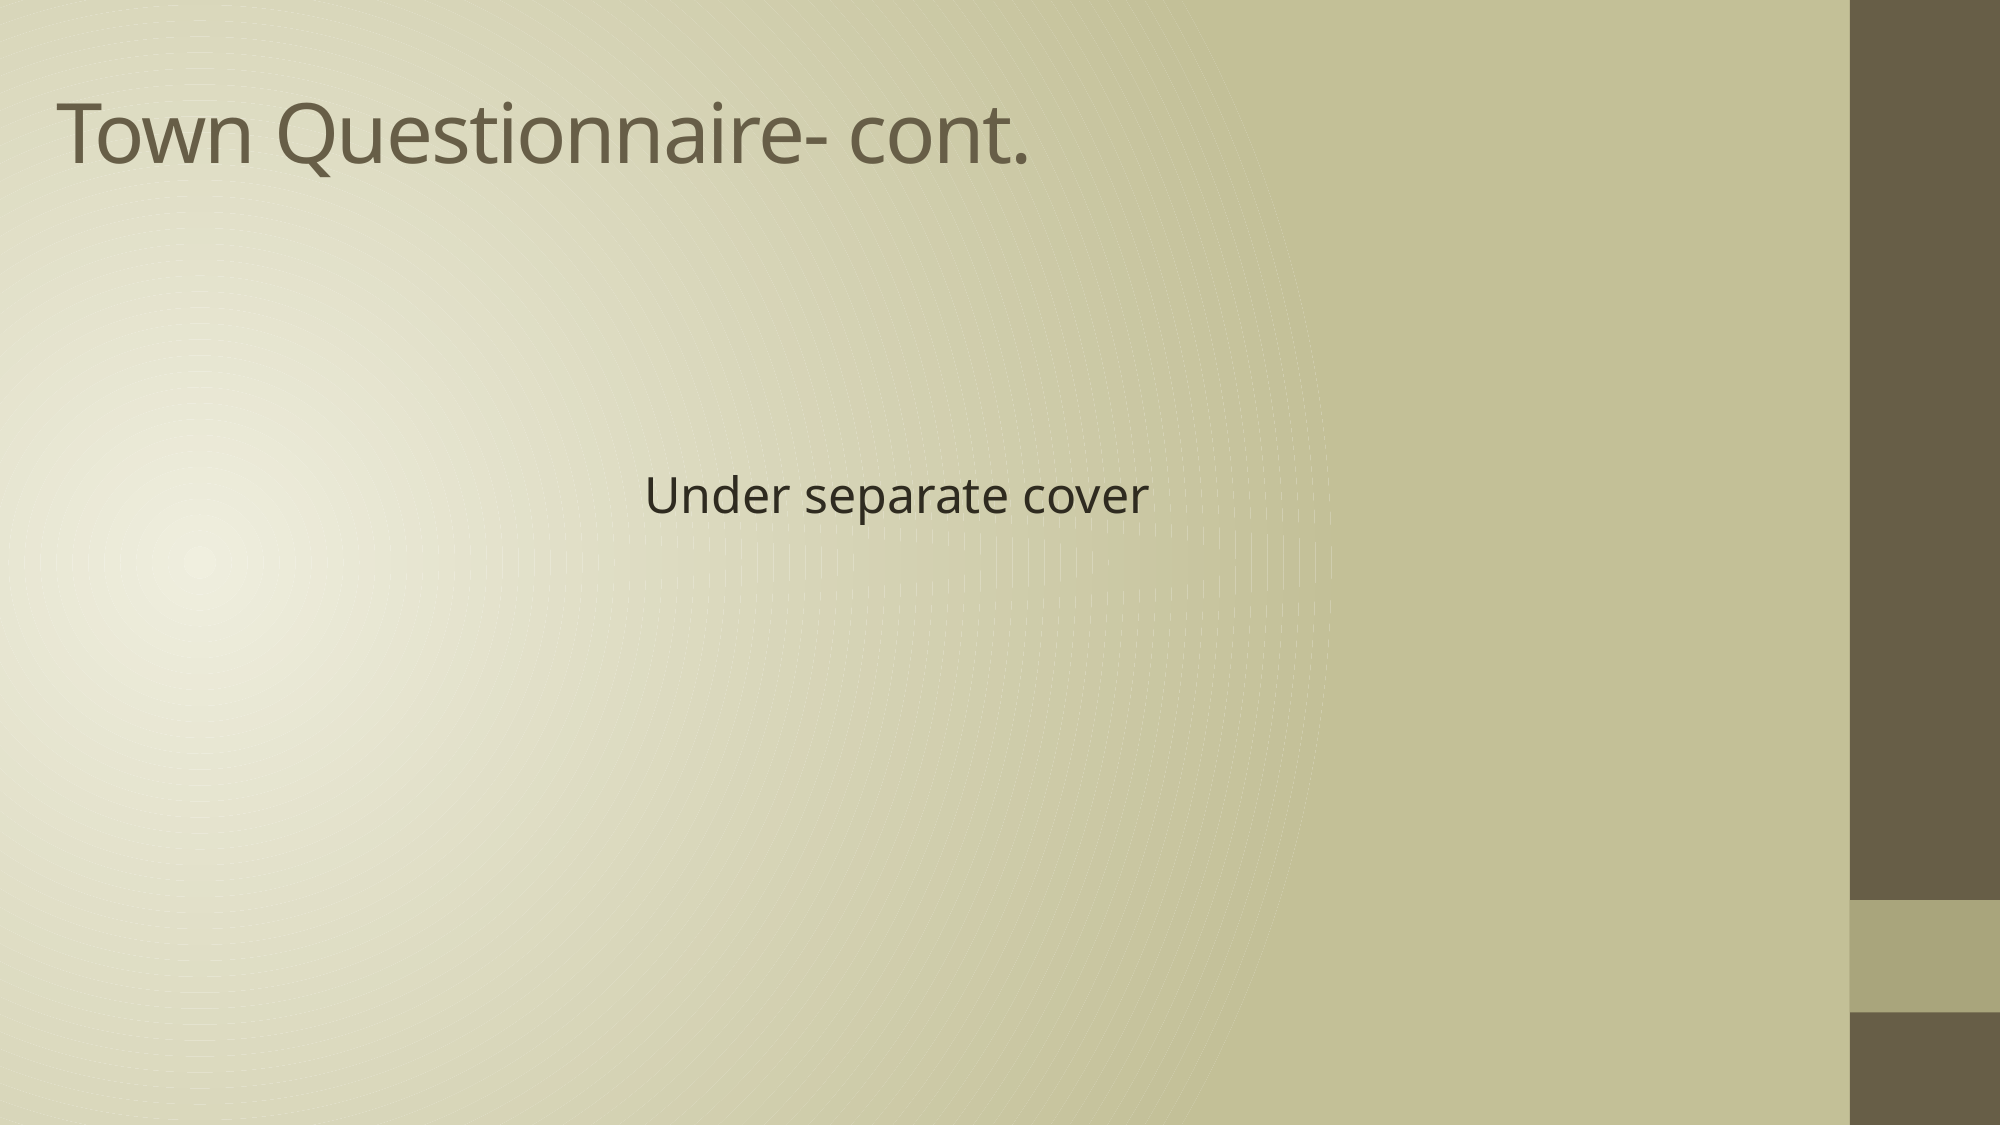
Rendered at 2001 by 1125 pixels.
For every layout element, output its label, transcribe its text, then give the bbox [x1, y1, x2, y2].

title Town Questionnaire- cont. [0, 36, 1667, 224]
text_box Under separate cover [629, 456, 1178, 532]
